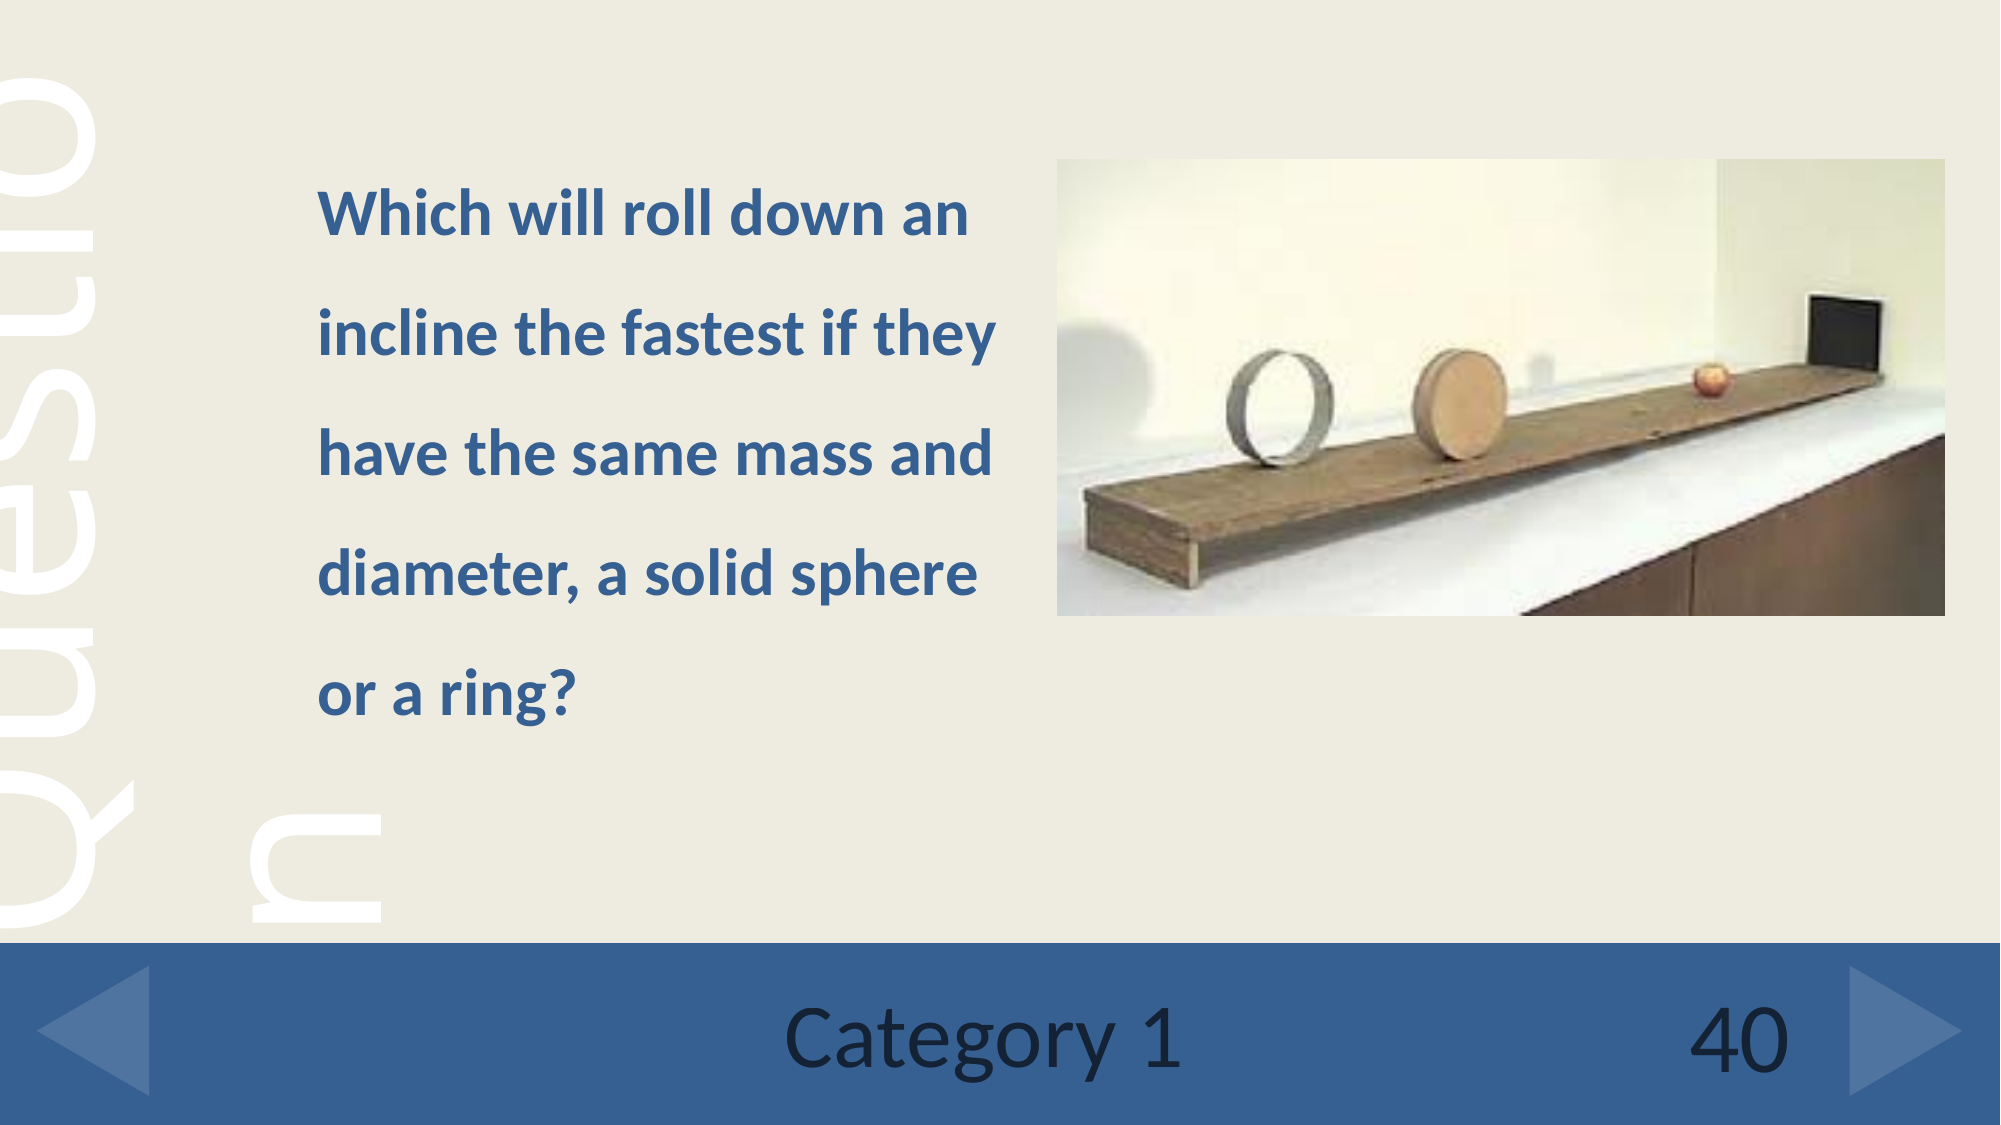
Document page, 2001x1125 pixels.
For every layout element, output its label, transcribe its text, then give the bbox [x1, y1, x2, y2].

picture [1057, 158, 1945, 616]
list Which will roll down an incline the fastest if they have the same mass and diameter, a solid sphere or a ring? [302, 130, 1043, 927]
title Category 1 [84, 937, 1885, 1125]
